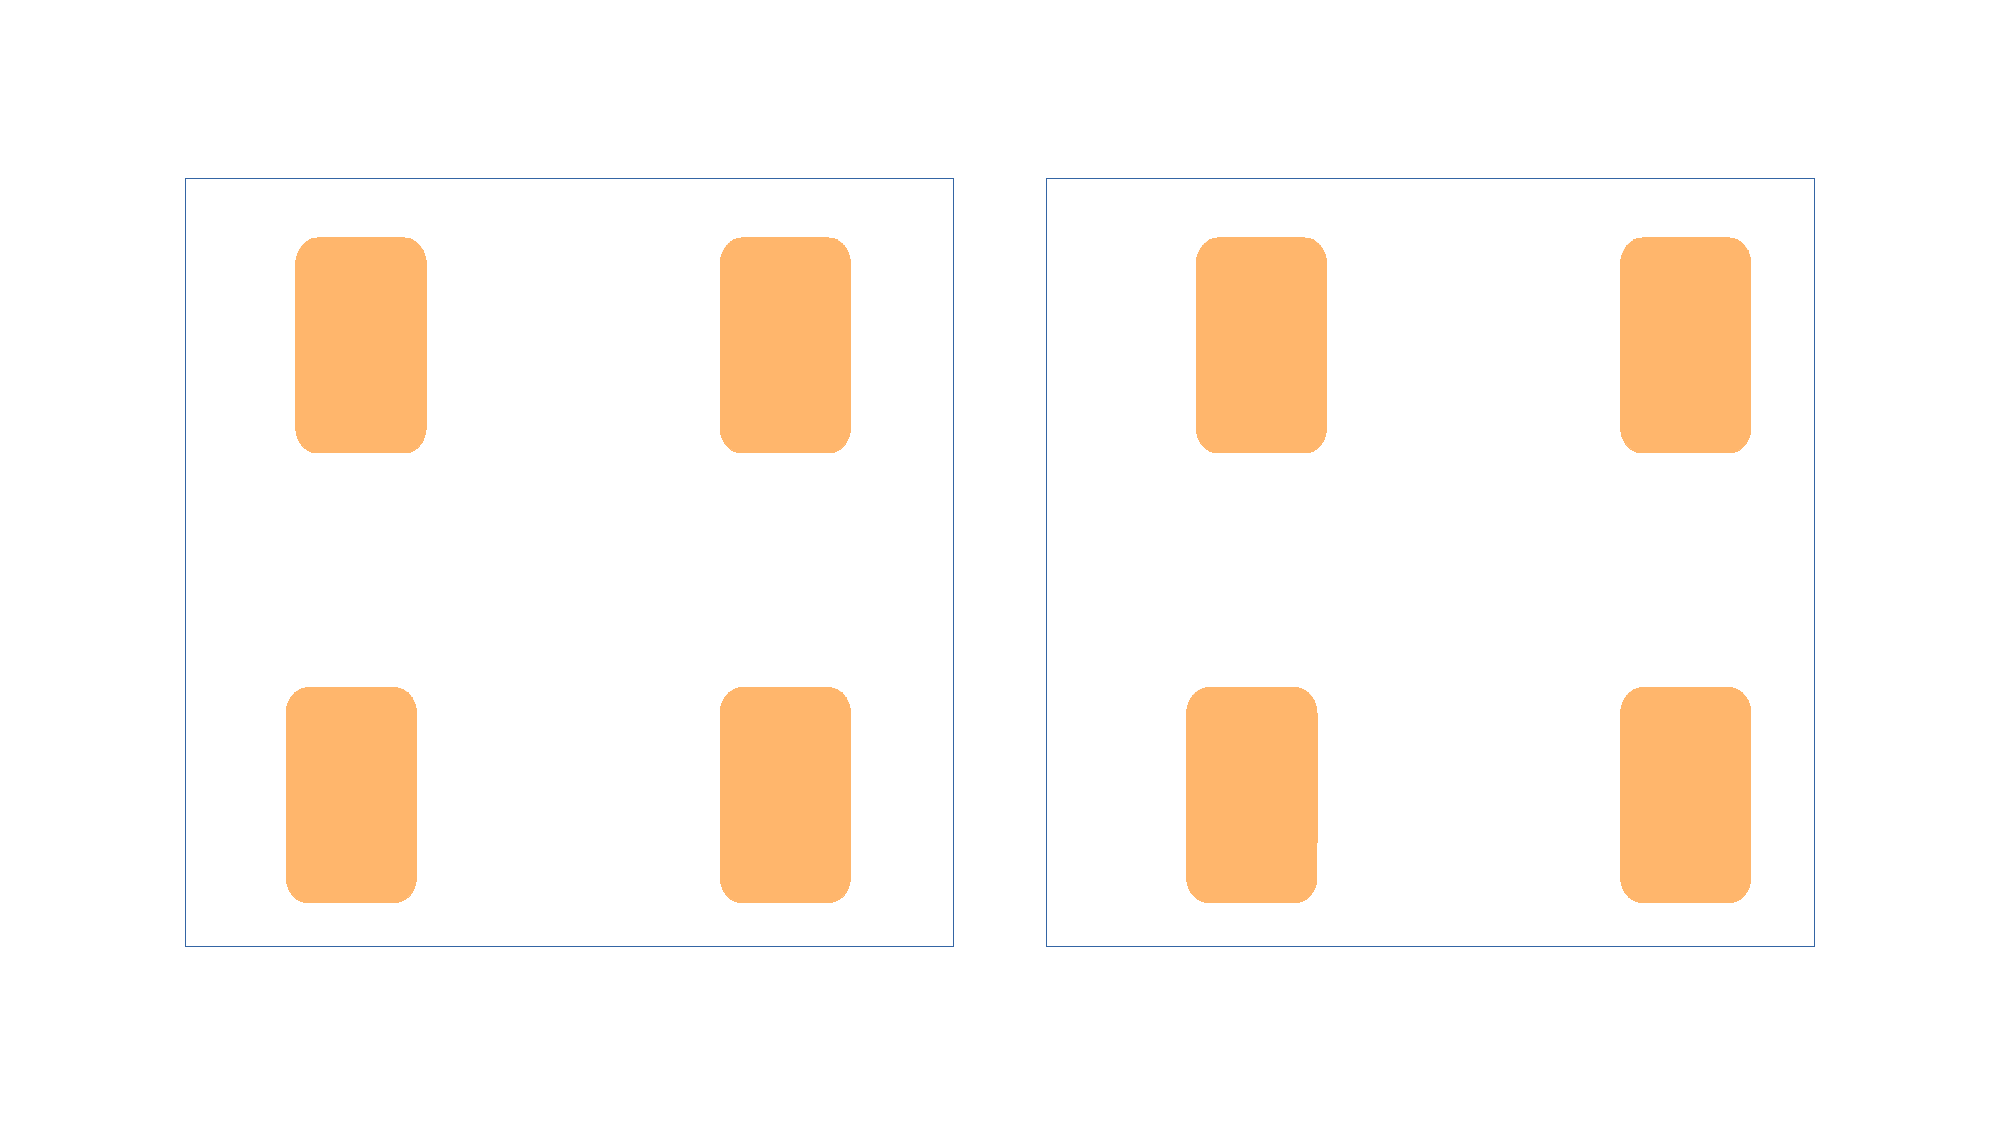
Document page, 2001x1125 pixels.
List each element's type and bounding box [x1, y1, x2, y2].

text_box [1186, 687, 1318, 903]
text_box [1620, 237, 1751, 453]
text_box [1046, 178, 1815, 947]
text_box [1620, 687, 1751, 903]
text_box [720, 687, 851, 903]
text_box [1196, 237, 1327, 453]
text_box [185, 178, 954, 947]
text_box [286, 687, 417, 903]
text_box [295, 237, 427, 453]
text_box [720, 237, 851, 453]
